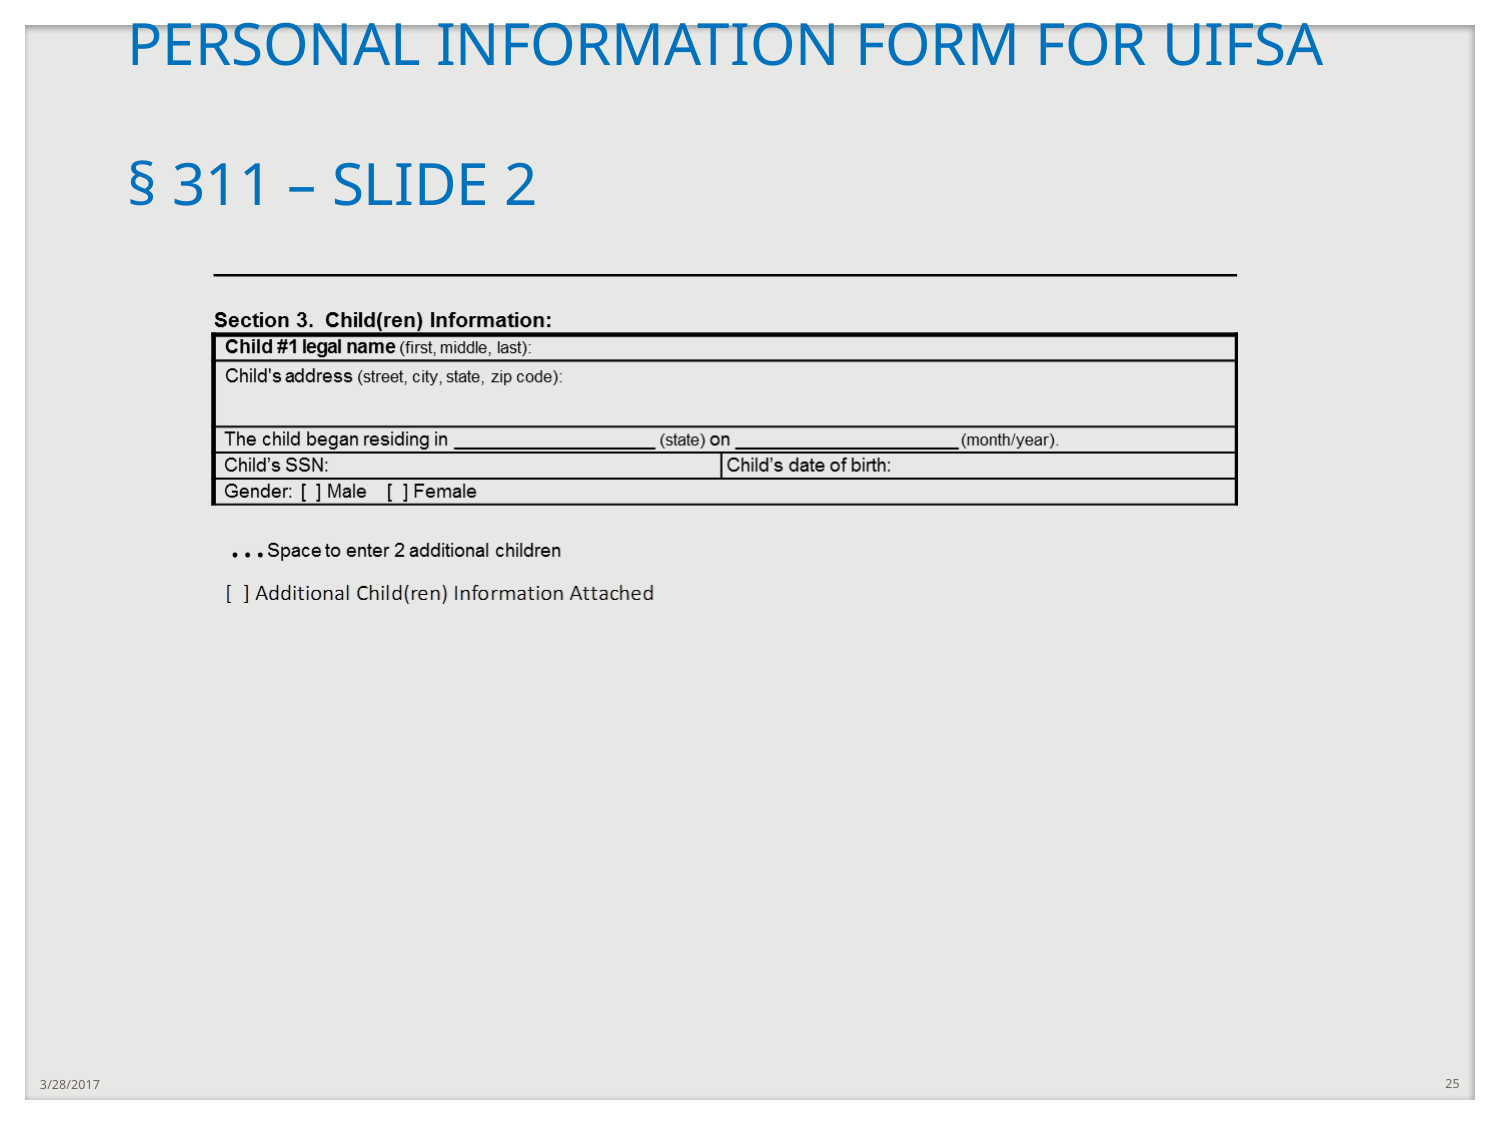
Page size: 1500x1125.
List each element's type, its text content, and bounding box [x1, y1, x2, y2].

slide_number 25 [1125, 1069, 1475, 1100]
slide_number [24, 1069, 375, 1100]
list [205, 274, 1238, 612]
title Personal Information Form For UIFSA § 311 – Slide 2 [112, 68, 1350, 225]
